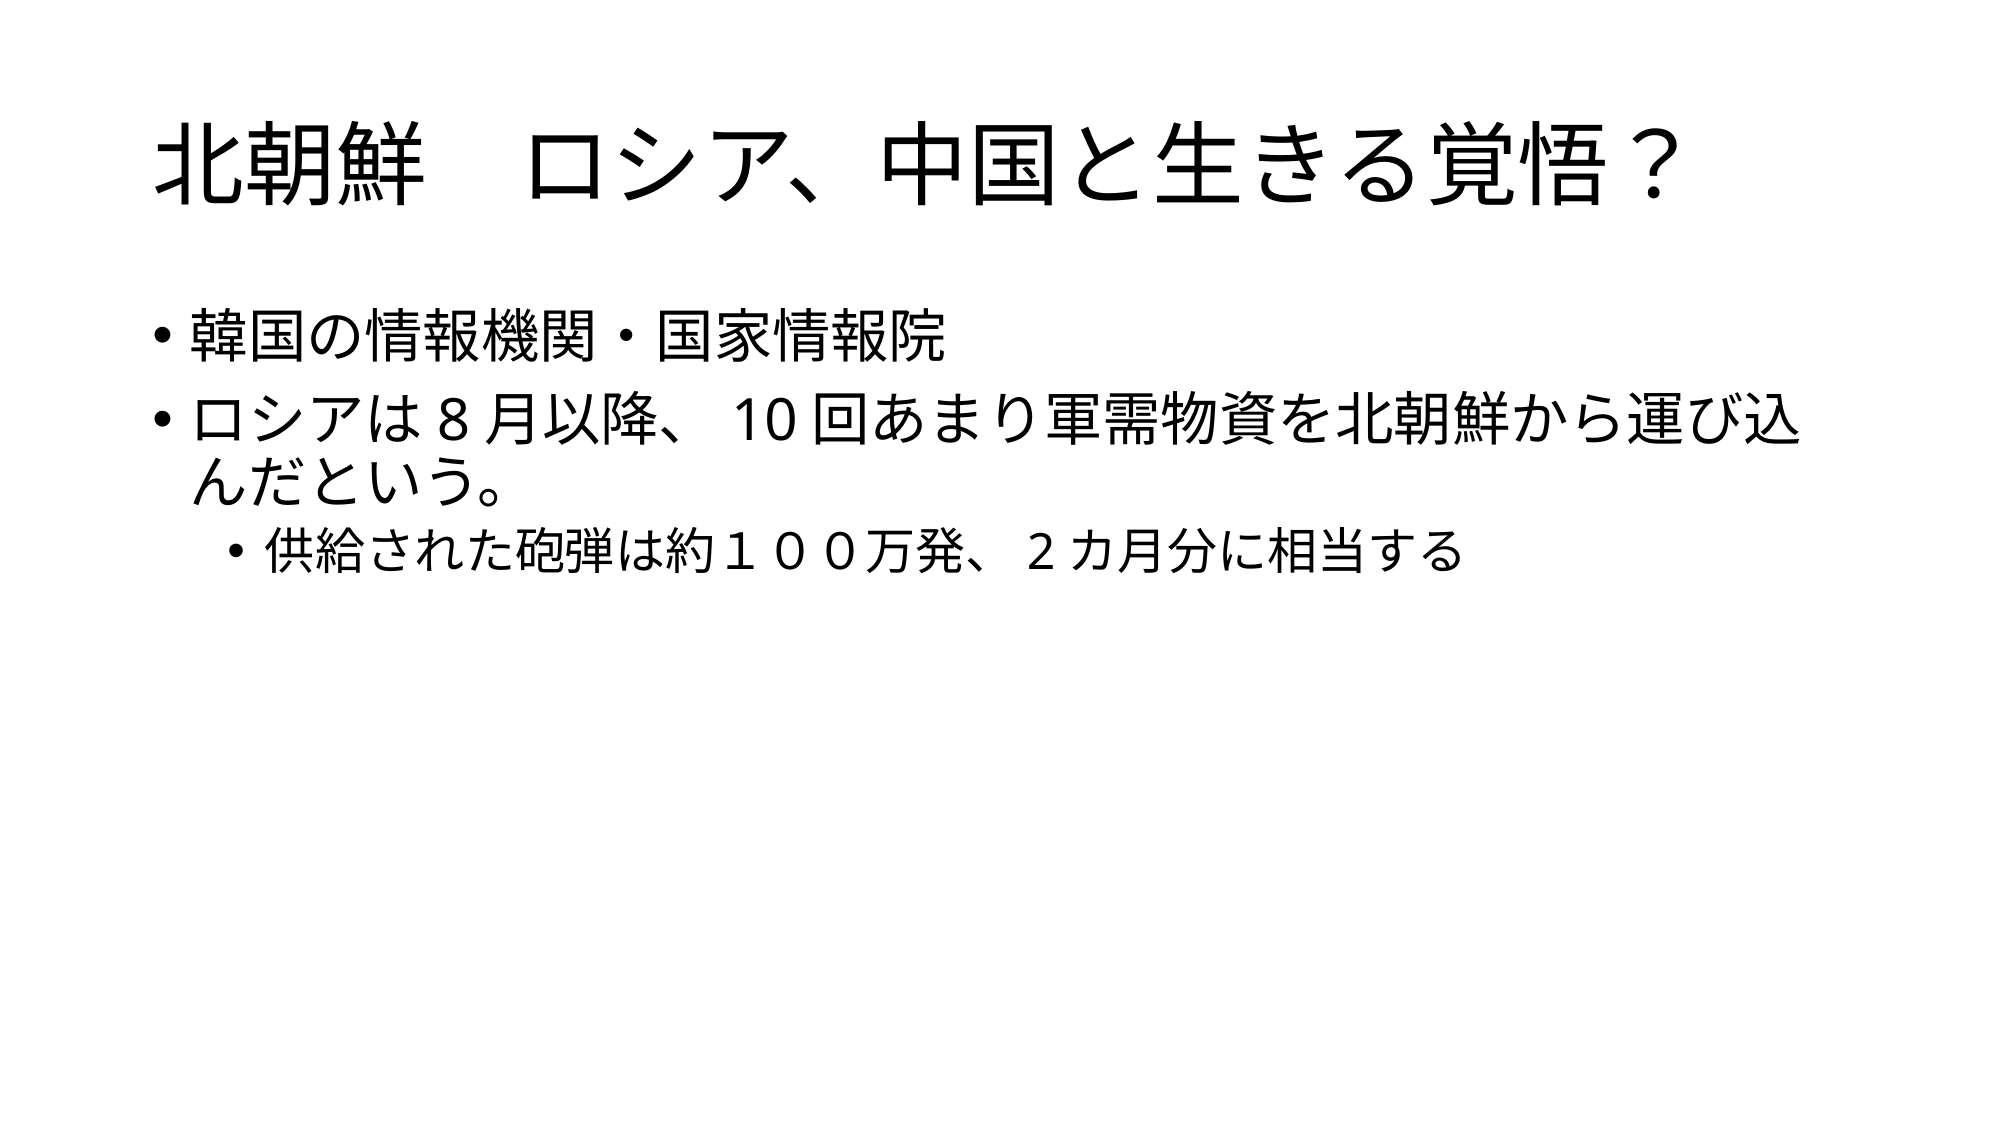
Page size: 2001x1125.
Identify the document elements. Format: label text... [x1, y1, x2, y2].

list 韓国の情報機関・国家情報院 ロシアは8月以降、10回あまり軍需物資を北朝鮮から運び込んだという。 供給された砲弾は約１００万発、2カ月分に相当する [137, 299, 1863, 1066]
title 北朝鮮 ロシア、中国と生きる覚悟？ [137, 59, 1863, 278]
